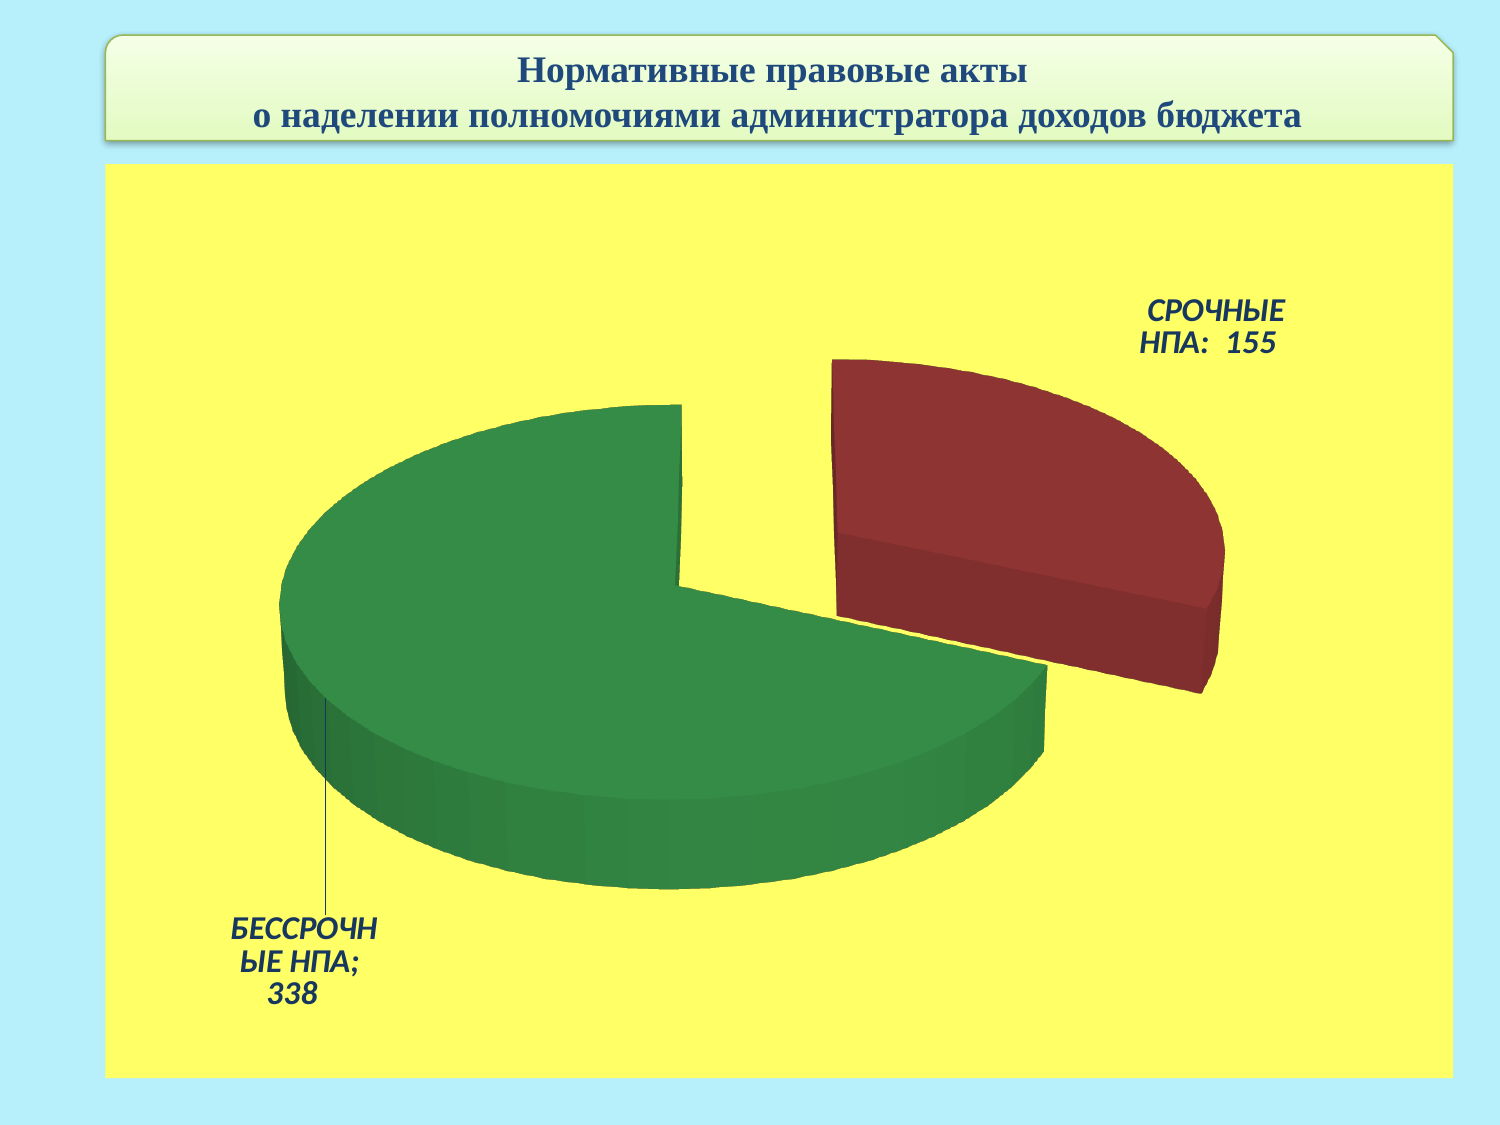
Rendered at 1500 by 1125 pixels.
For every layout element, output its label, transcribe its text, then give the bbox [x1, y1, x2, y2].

text_box Нормативные правовые акты о наделении полномочиями администратора доходов бюджета [104, 34, 1454, 142]
chart [105, 163, 1454, 1079]
